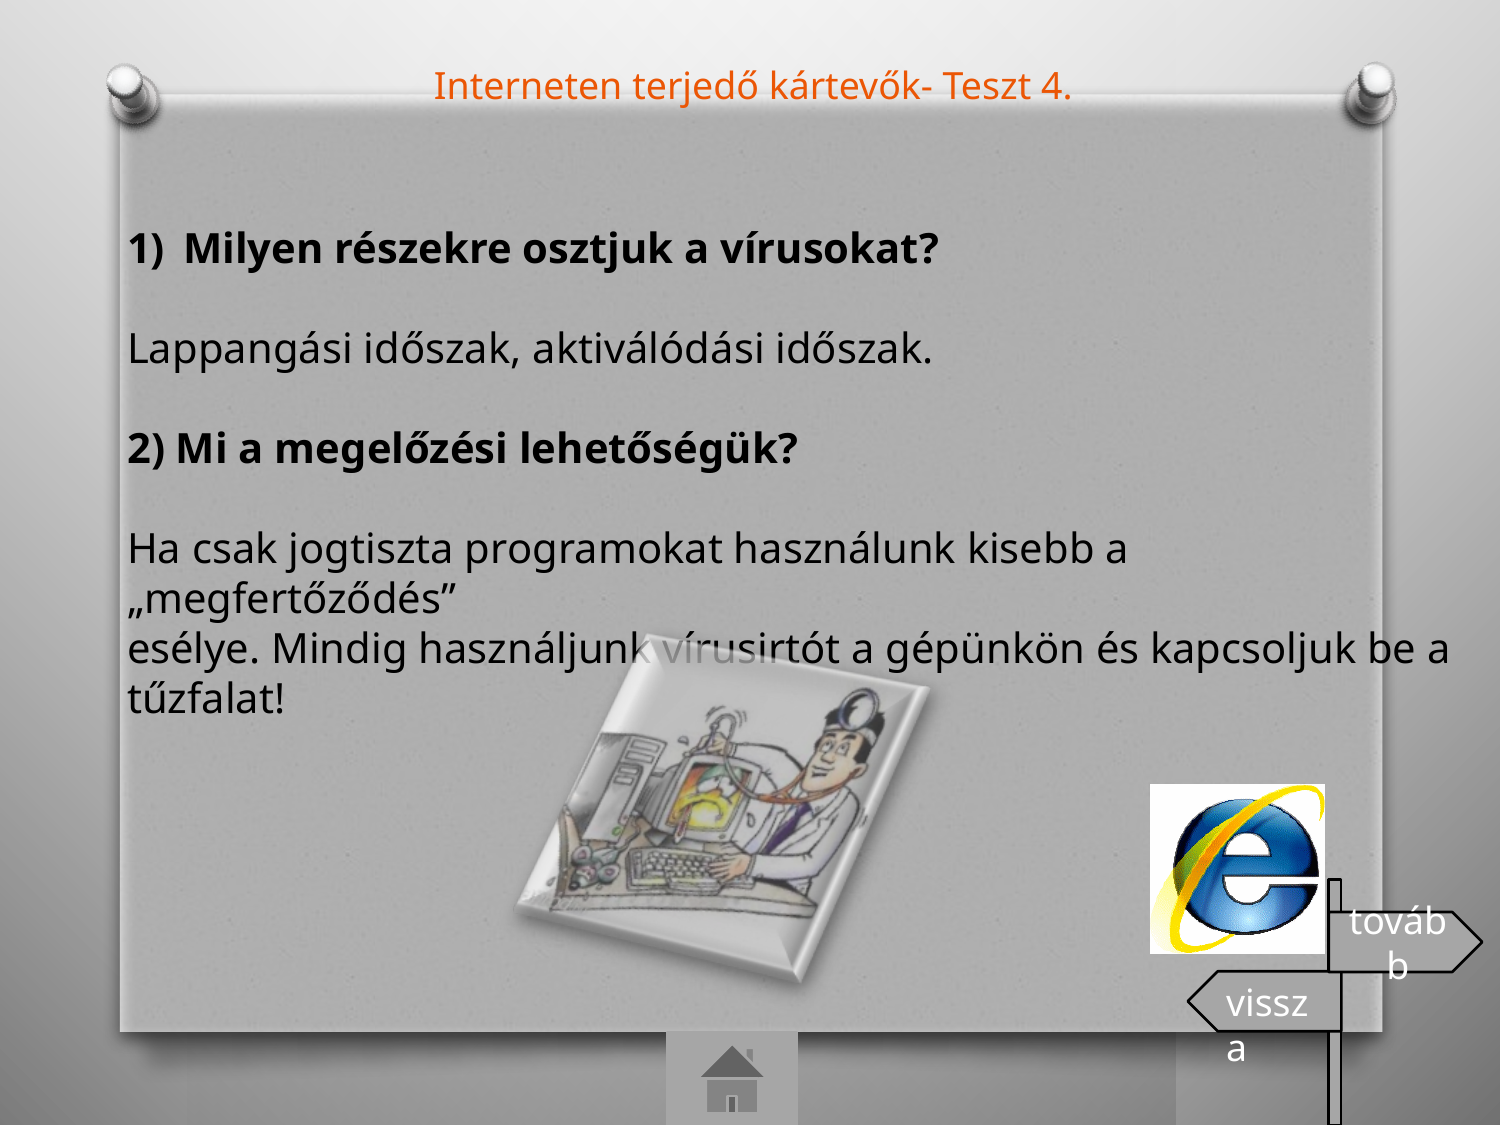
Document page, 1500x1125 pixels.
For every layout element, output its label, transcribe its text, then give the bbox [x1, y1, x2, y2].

text_box [1328, 878, 1342, 910]
text_box vissza [1211, 971, 1340, 1076]
picture [1317, 35, 1439, 156]
text_box [1327, 1033, 1342, 1125]
text_box [1186, 977, 1211, 1027]
text_box tovább [1327, 910, 1484, 974]
text_box Interneten terjedő kártevők- Teszt 4. [419, 54, 1105, 115]
text_box Milyen részekre osztjuk a vírusokat? Lappangási időszak, aktiválódási időszak. 2) Mi a megelőzési lehetőségük? Ha csak jogtiszta programokat használunk kisebb a „megfertőződés” esélye. Mindig használjunk vírusirtót a gépünkön és kapcsoljuk be a tűzfalat! [112, 214, 1483, 775]
picture [75, 29, 198, 153]
text_box [666, 1031, 798, 1125]
picture [478, 609, 975, 1028]
picture [1150, 765, 1326, 972]
